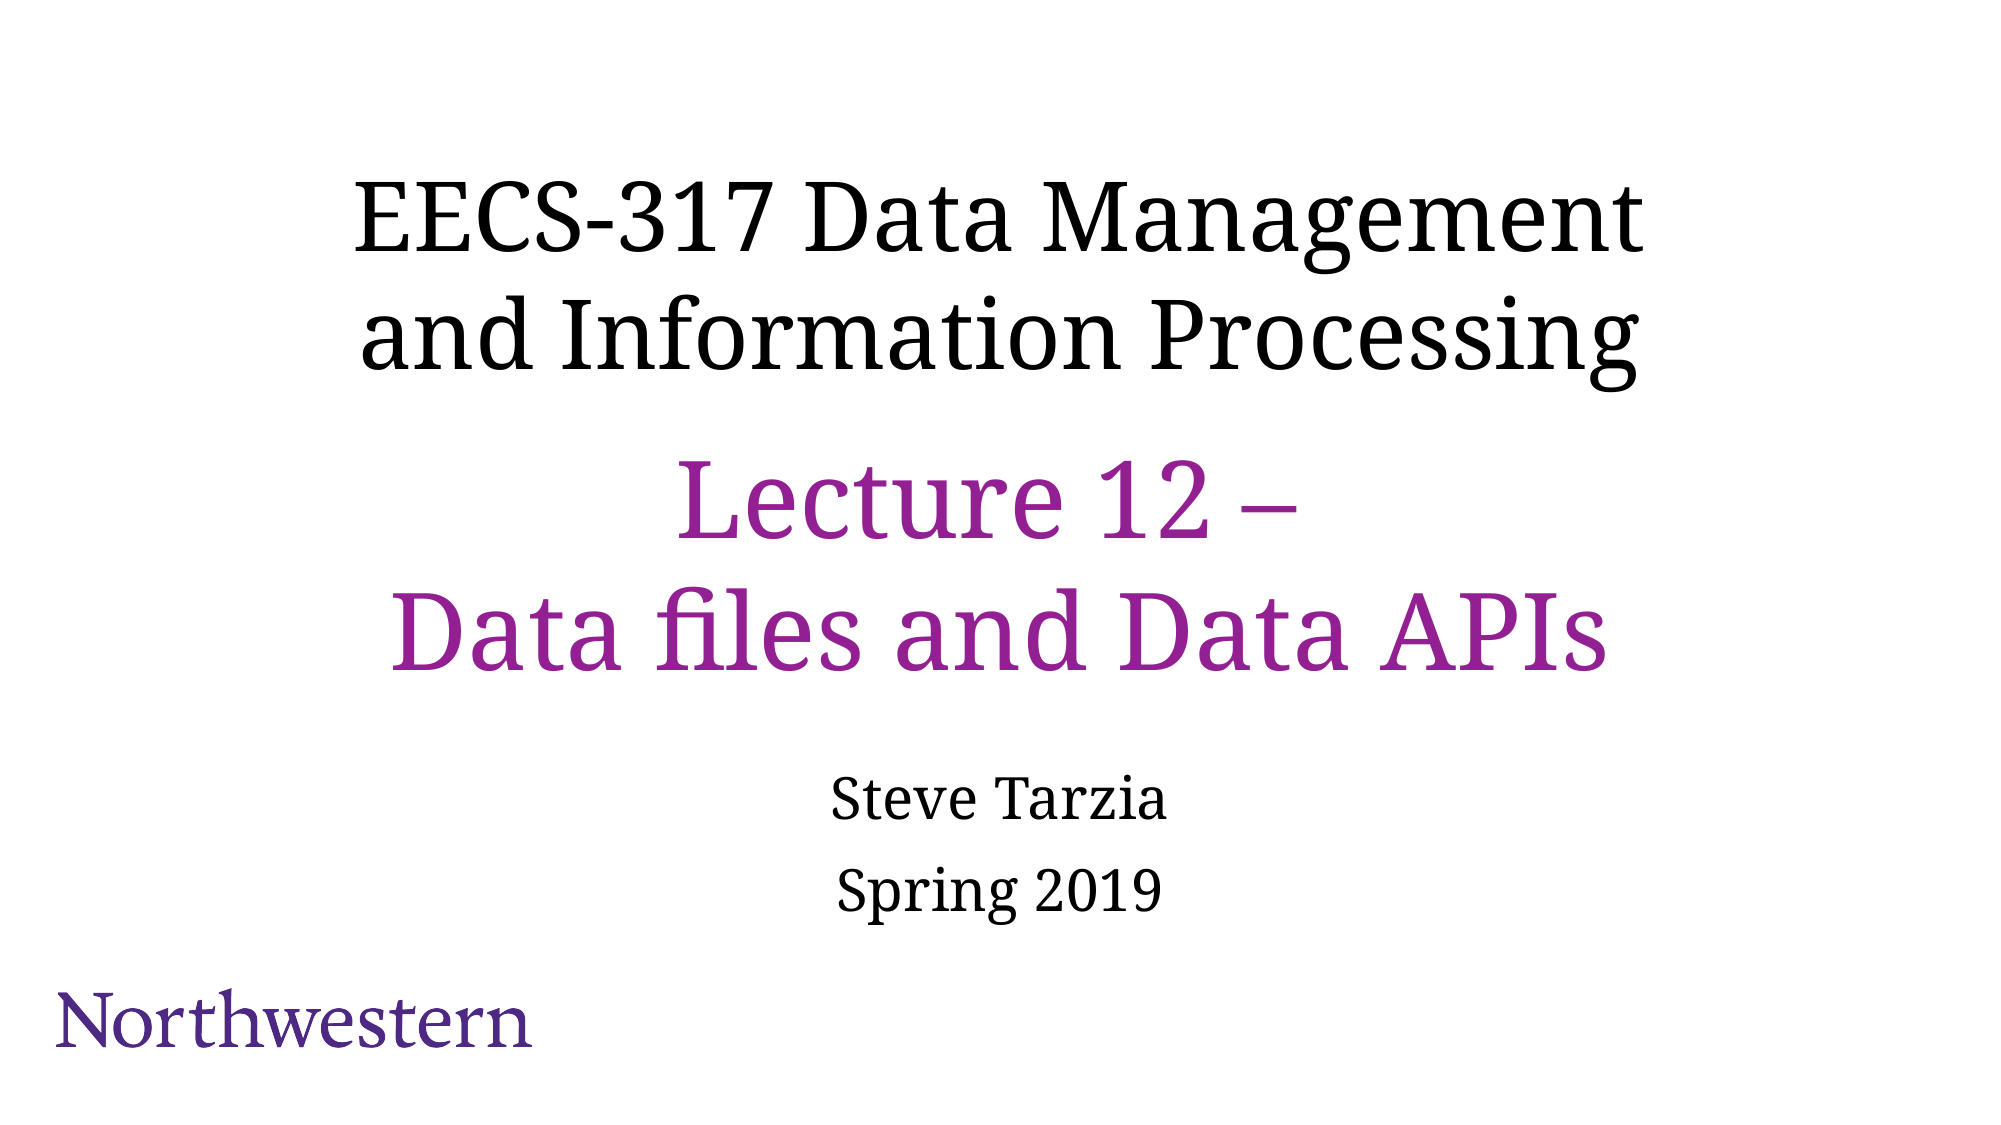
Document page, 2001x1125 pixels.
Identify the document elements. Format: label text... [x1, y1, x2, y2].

subtitle Steve Tarzia Spring 2019 [249, 755, 1750, 942]
picture [56, 988, 532, 1049]
title EECS-317 Data Management and Information Processing Lecture 12 – Data files and Data APIs [249, 144, 1750, 709]
